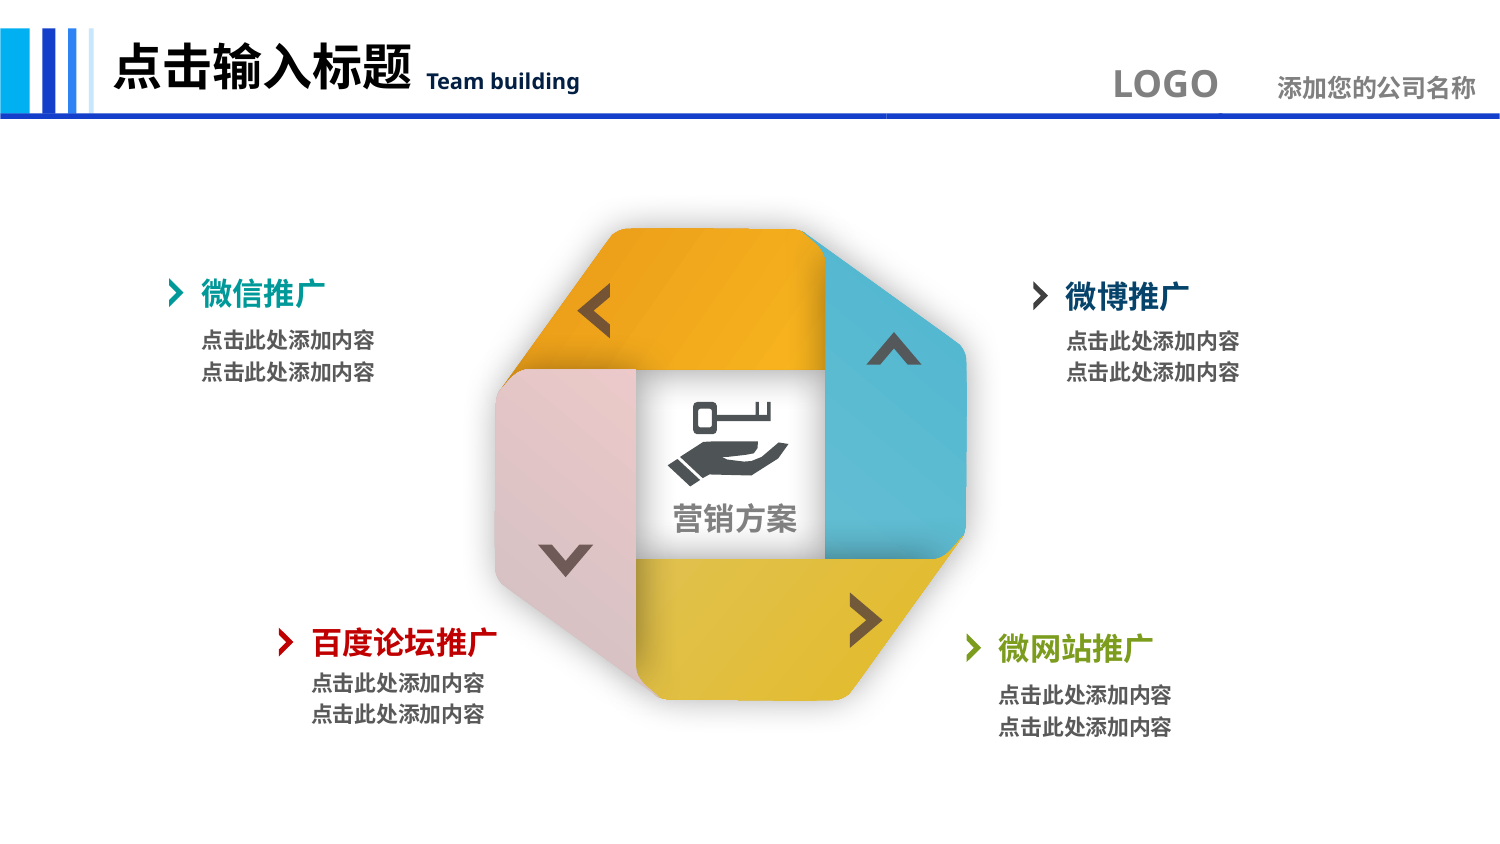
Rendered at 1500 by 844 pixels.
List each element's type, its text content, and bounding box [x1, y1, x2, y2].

text_box [536, 542, 596, 580]
text_box [528, 226, 802, 372]
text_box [0, 113, 1500, 120]
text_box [168, 266, 492, 393]
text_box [1033, 269, 1356, 394]
text_box 营销方案 [657, 491, 813, 544]
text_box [966, 621, 1290, 749]
text_box LOGO 添加您的公司名称 [1097, 52, 1500, 111]
text_box 点击输入标题 [97, 28, 739, 104]
text_box [847, 590, 885, 650]
text_box Team building [411, 60, 700, 102]
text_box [278, 615, 602, 736]
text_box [0, 28, 94, 112]
text_box [663, 534, 965, 703]
text_box [800, 229, 969, 535]
text_box [864, 329, 924, 367]
text_box [575, 281, 613, 341]
text_box [492, 367, 662, 700]
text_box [674, 401, 789, 488]
